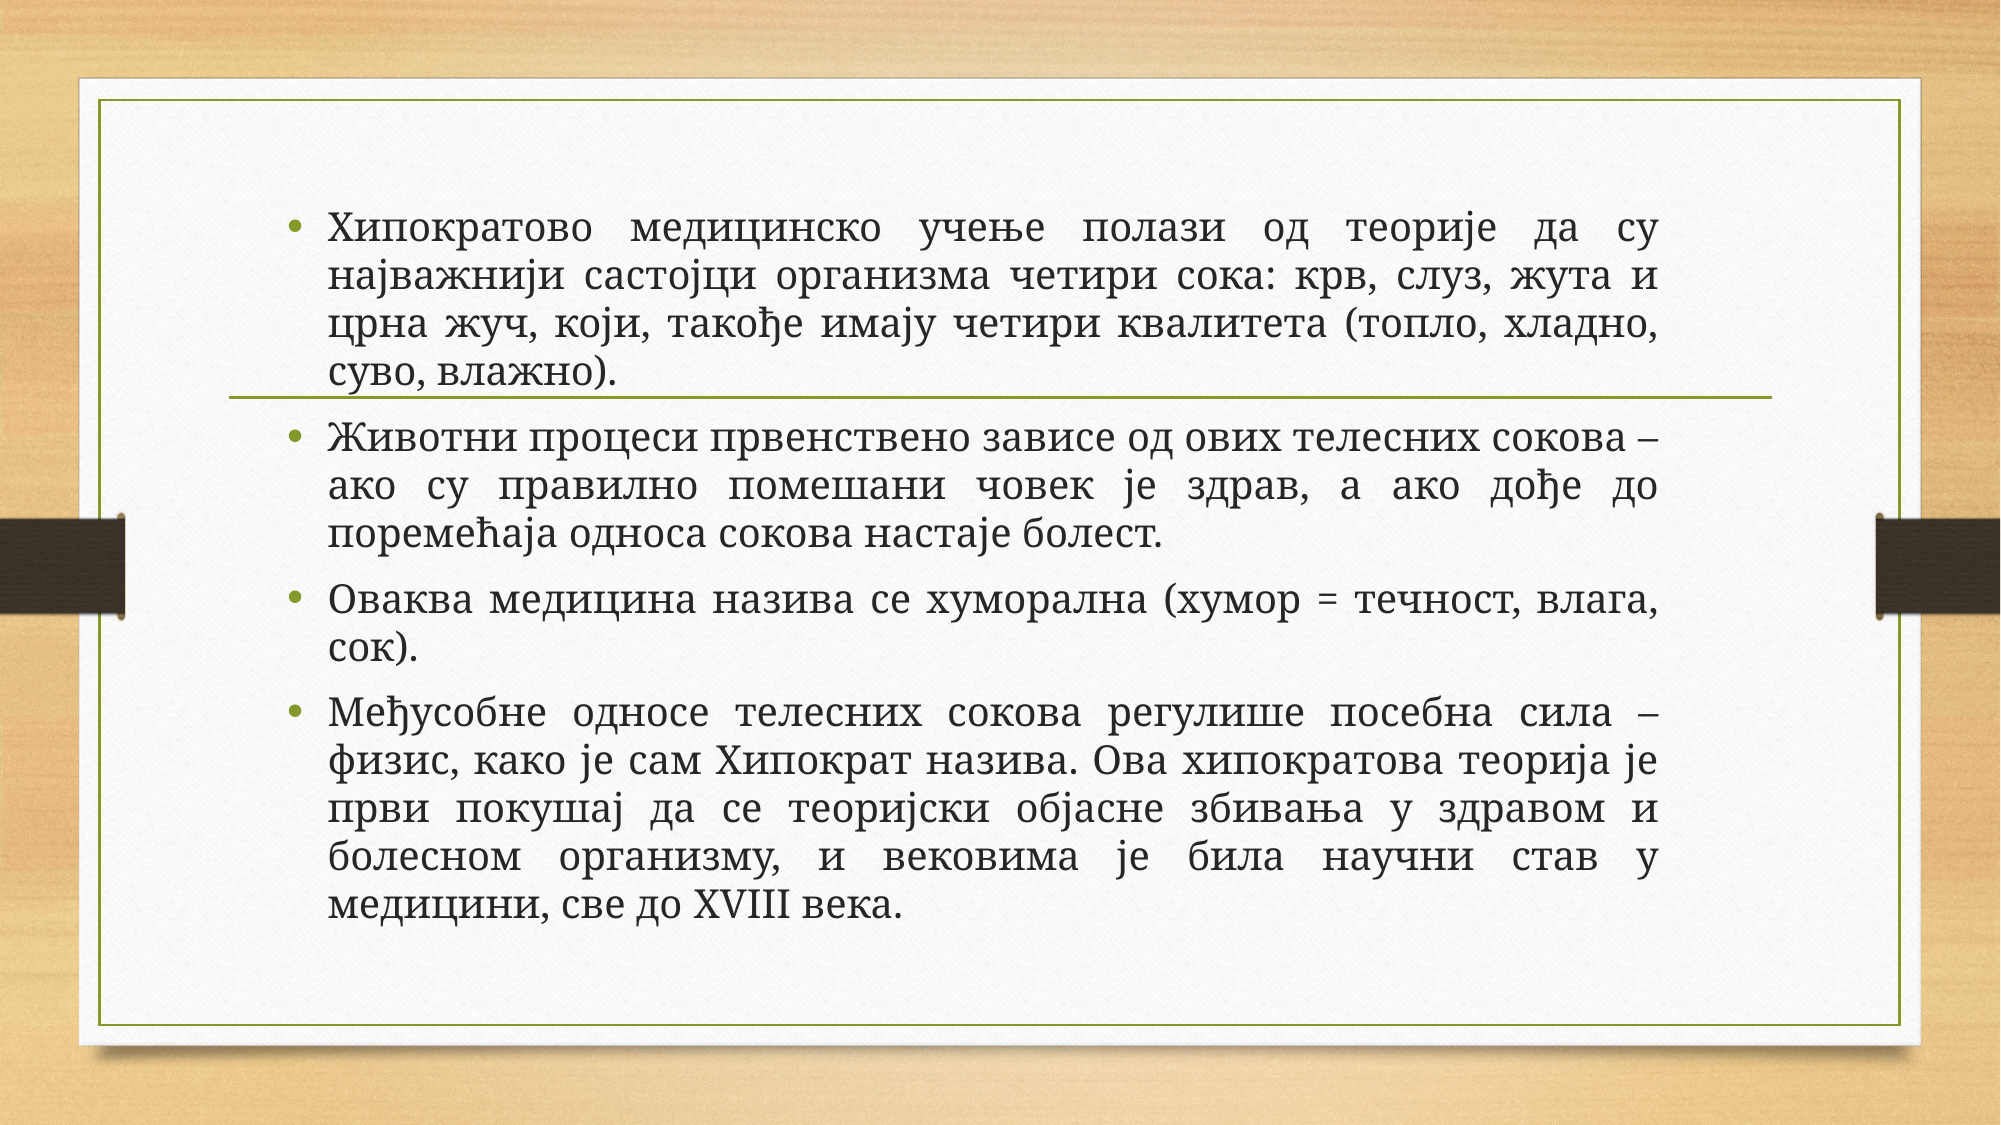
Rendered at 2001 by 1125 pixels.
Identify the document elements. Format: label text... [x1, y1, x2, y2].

list Хипократово медицинско учење полази од теорије да су најважнији састојци организма четири сока: крв, слуз, жута и црна жуч, који, такође имају четири квалитета (топло, хладно, суво, влажно). Животни процеси првенствено зависе од ових телесних сокова – ако су правилно помешани човек је здрав, а ако дође до поремећаја односа сокова настаје болест. Оваква медицина назива се хуморална (хумор = течност, влага, сок). Међусобне односе телесних сокова регулише посебна сила – физис, како је сам Хипократ назива. Ова хипократова теорија је први покушај да се теоријски објасне збивања у здравом и болесном организму, и вековима је била научни став у медицини, све до XVIII века. [272, 193, 1676, 939]
picture [0, 0, 2001, 1125]
